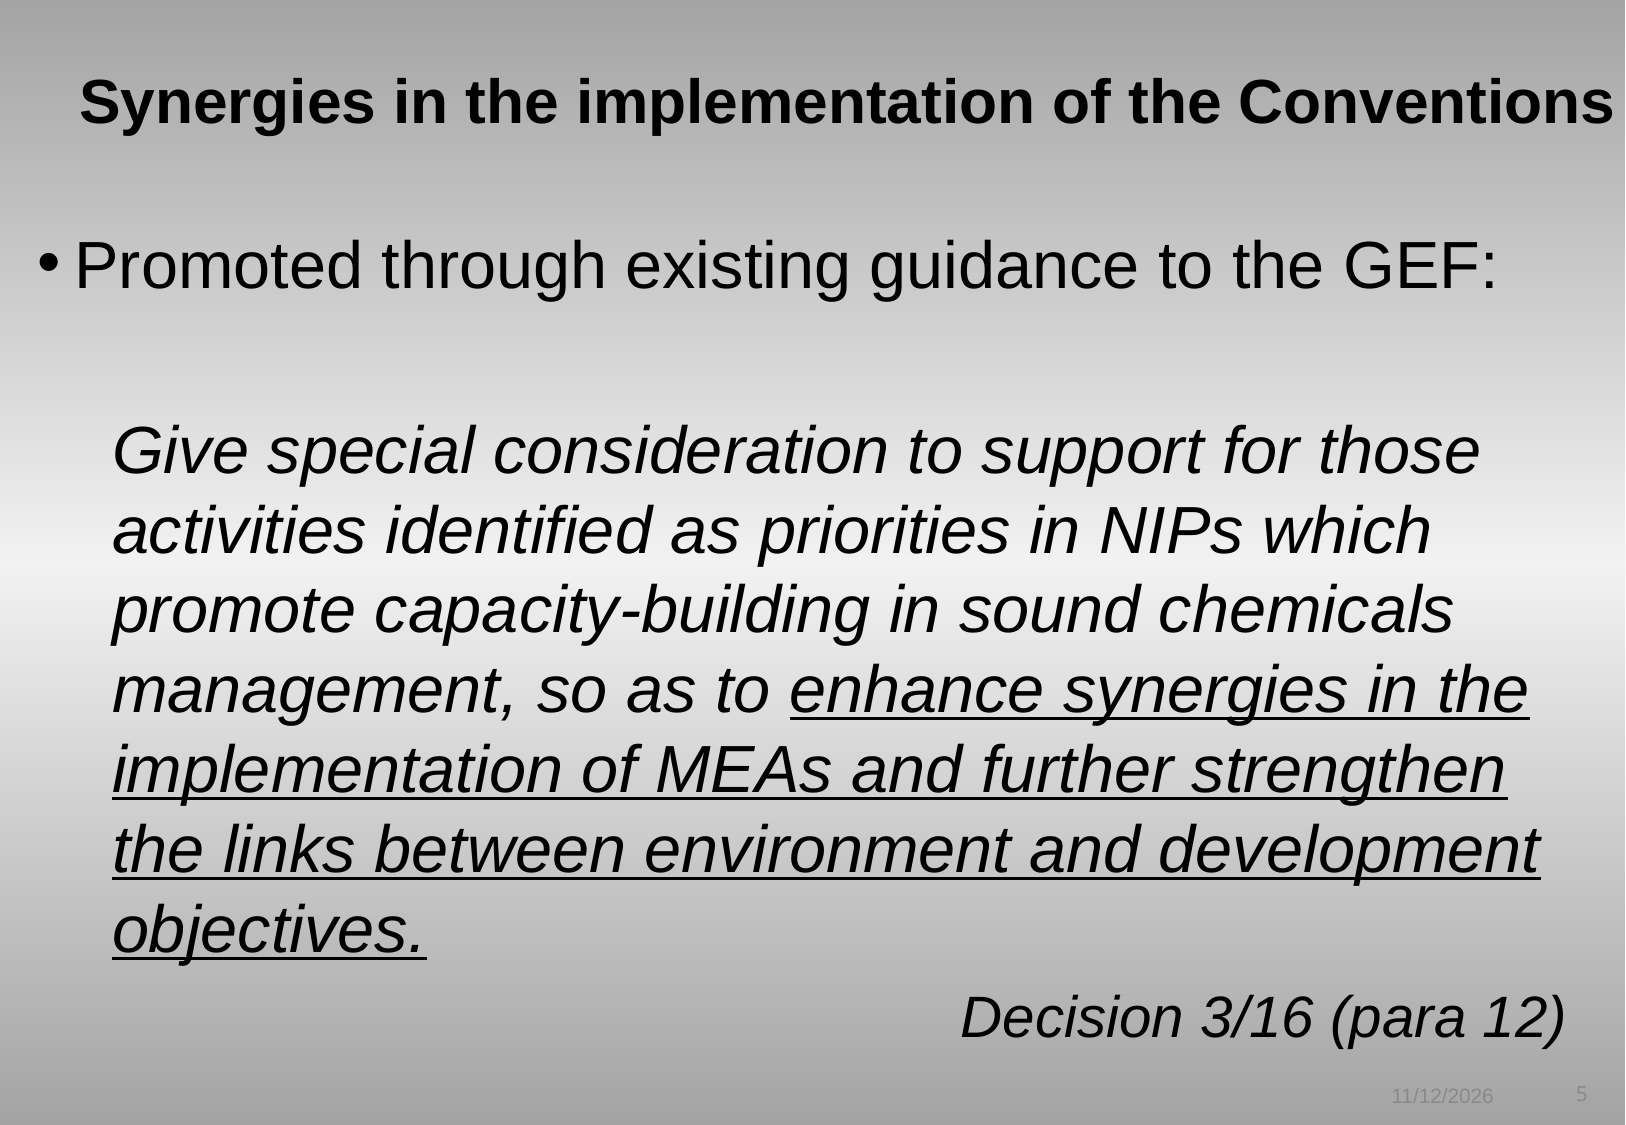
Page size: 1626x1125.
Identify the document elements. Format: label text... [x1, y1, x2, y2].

title Synergies in the implementation of the Conventions [35, 31, 1625, 175]
list Promoted through existing guidance to the GEF: Give special consideration to support for those activities identified as priorities in NIPs which promote capacity-building in sound chemicals management, so as to enhance synergies in the implementation of MEAs and further strengthen the links between environment and development objectives. Decision 3/16 (para 12) [21, 213, 1600, 1041]
